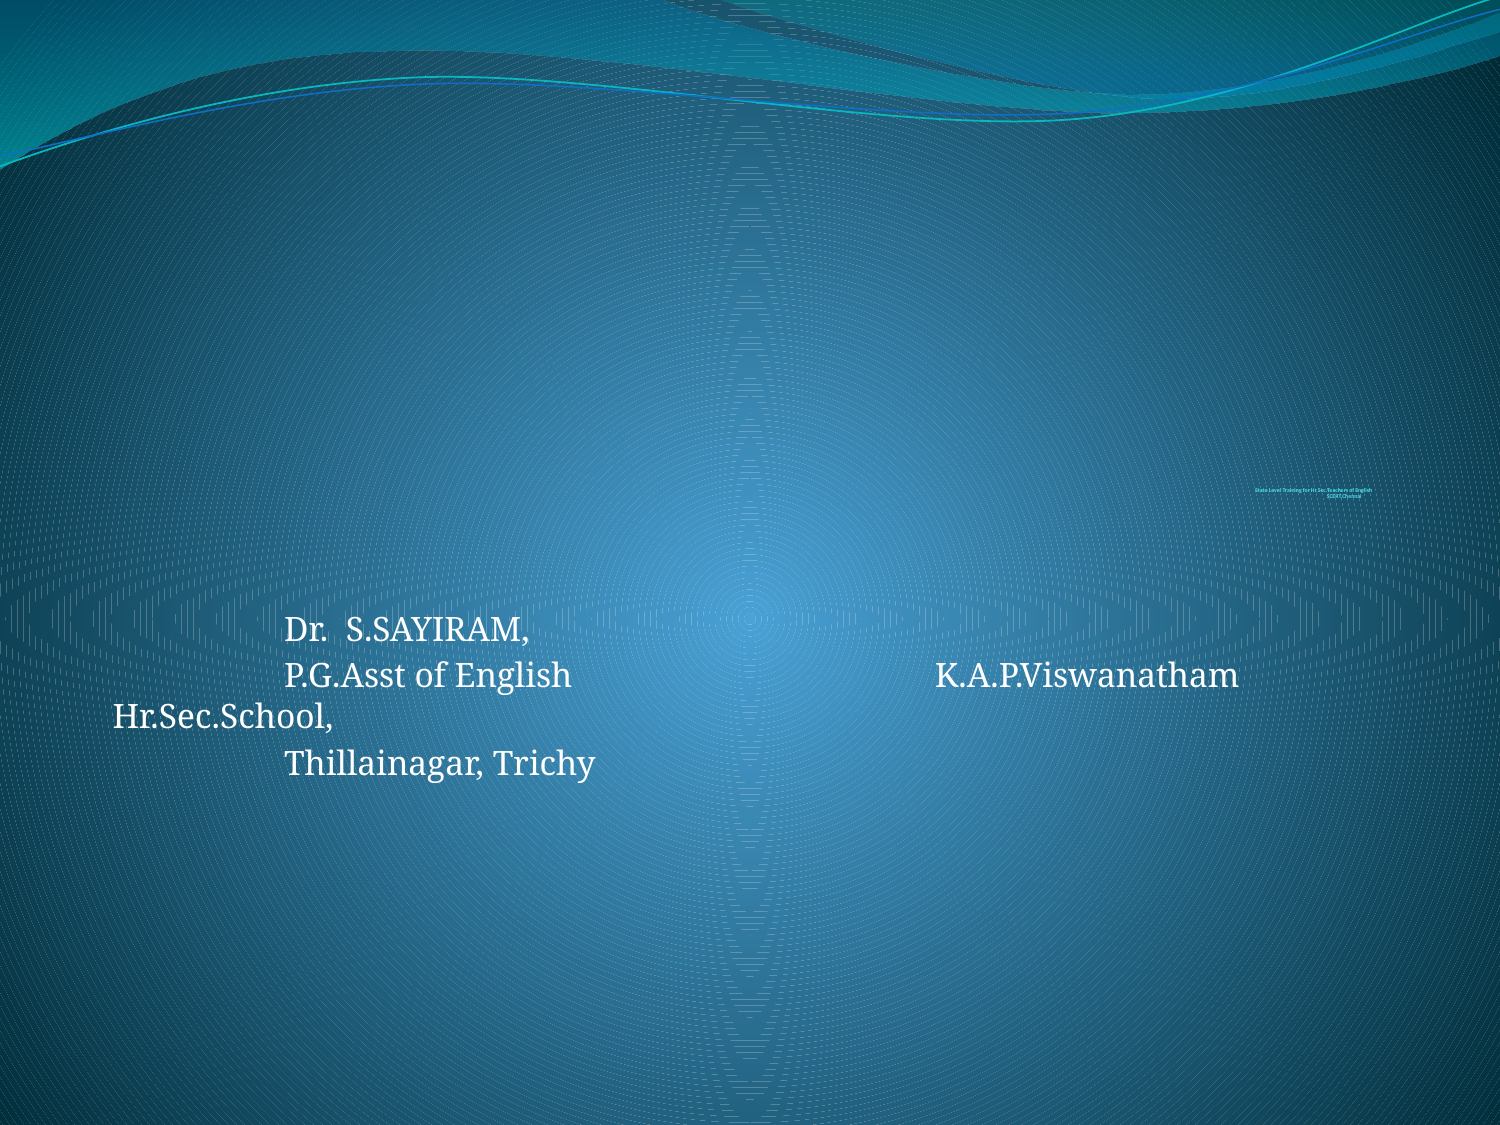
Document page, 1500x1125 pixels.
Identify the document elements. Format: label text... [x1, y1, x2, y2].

title State Level Training for Hr.Sec.Teachers of English SCERT,Chennai [99, 200, 1375, 501]
subtitle Dr. S.SAYIRAM, P.G.Asst of English K.A.P.Viswanatham Hr.Sec.School, Thillainagar, Trichy [112, 600, 1338, 790]
